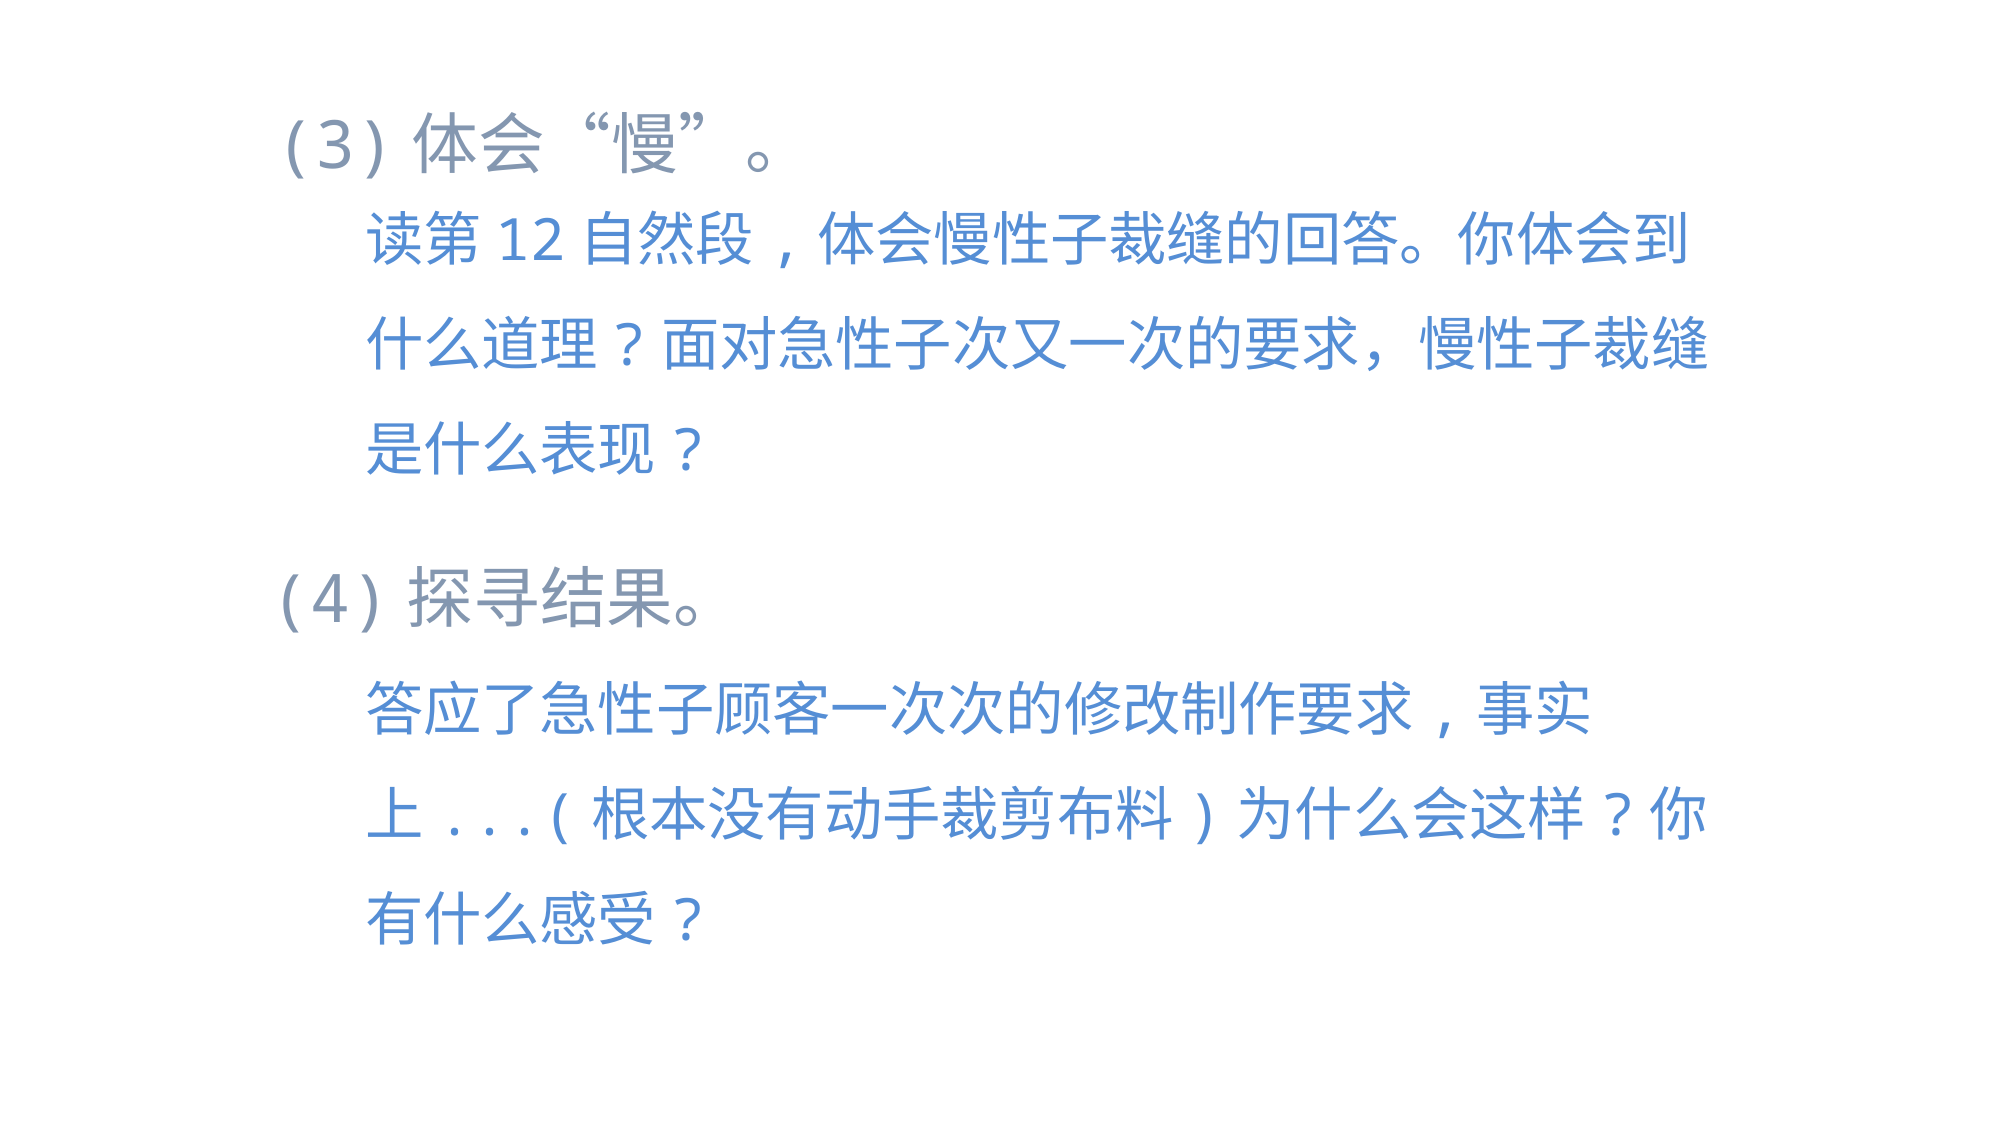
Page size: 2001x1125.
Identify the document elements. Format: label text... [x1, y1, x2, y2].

text_box (3)体会“慢”。 [220, 54, 1721, 190]
text_box 读第12自然段,体会慢性子裁缝的回答。你体会到什么道理?面对急性子次又一次的要求，慢性子裁缝是什么表现? [350, 159, 1750, 490]
text_box (4)探寻结果。 [256, 508, 1721, 644]
text_box 答应了急性子顾客一次次的修改制作要求,事实上...(根本没有动手裁剪布料)为什么会这样?你有什么感受? [350, 629, 1750, 960]
